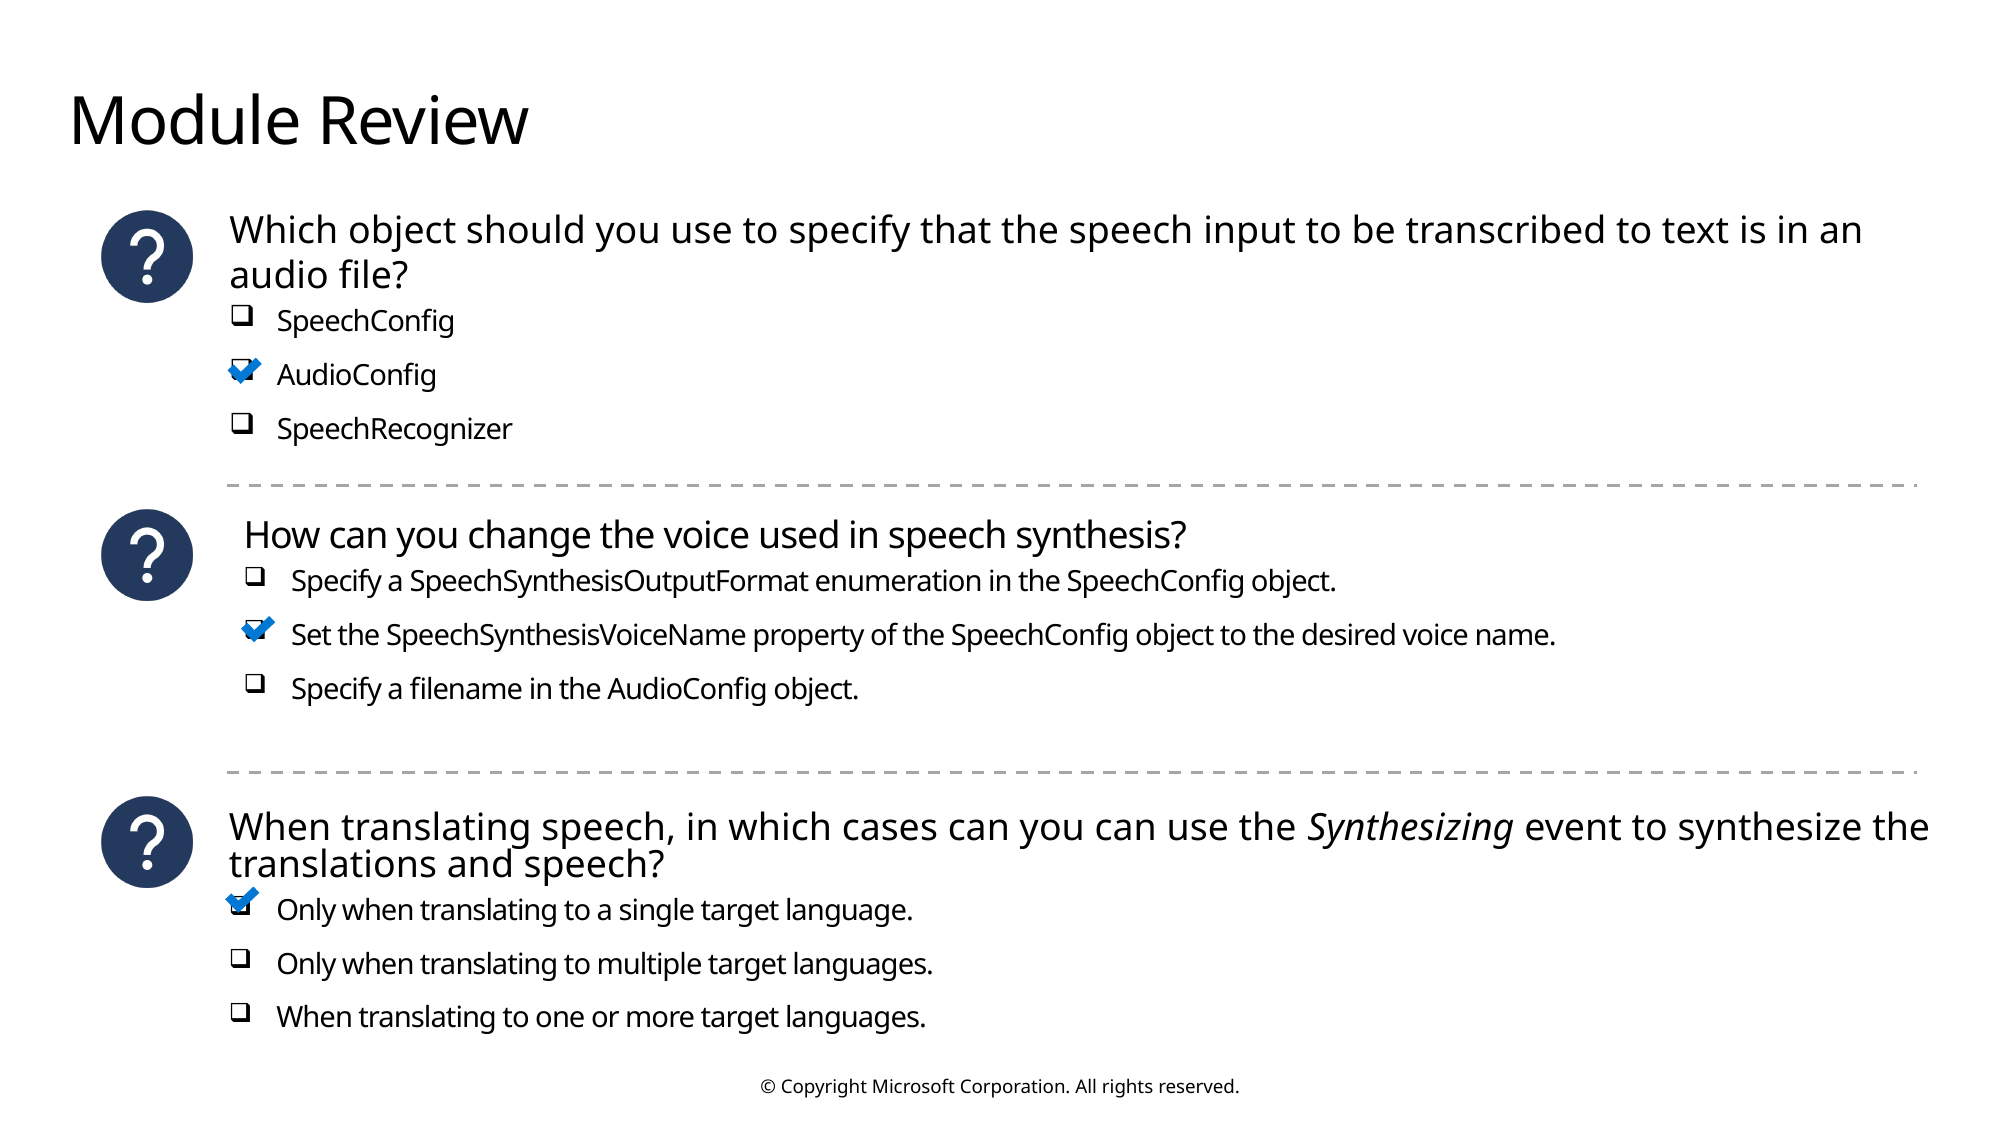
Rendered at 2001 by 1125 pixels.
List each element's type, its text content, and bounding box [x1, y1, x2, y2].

text_box When translating speech, in which cases can you can use the Synthesizing event to synthesize the translations and speech? Only when translating to a single target language. Only when translating to multiple target languages. When translating to one or more target languages. [228, 804, 1933, 1041]
text_box [228, 890, 256, 910]
text_box [231, 361, 259, 381]
title Module Review [68, 72, 1930, 184]
text_box [244, 619, 272, 639]
picture [88, 784, 205, 900]
picture [88, 497, 205, 614]
picture [88, 198, 205, 315]
text_box Which object should you use to specify that the speech input to be transcribed to text is in an audio file? SpeechConfig AudioConfig SpeechRecognizer [214, 198, 1946, 468]
text_box How can you change the voice used in speech synthesis? Specify a SpeechSynthesisOutputFormat enumeration in the SpeechConfig object. Set the SpeechSynthesisVoiceName property of the SpeechConfig object to the desired voice name. Specify a filename in the AudioConfig object. [228, 503, 1971, 755]
